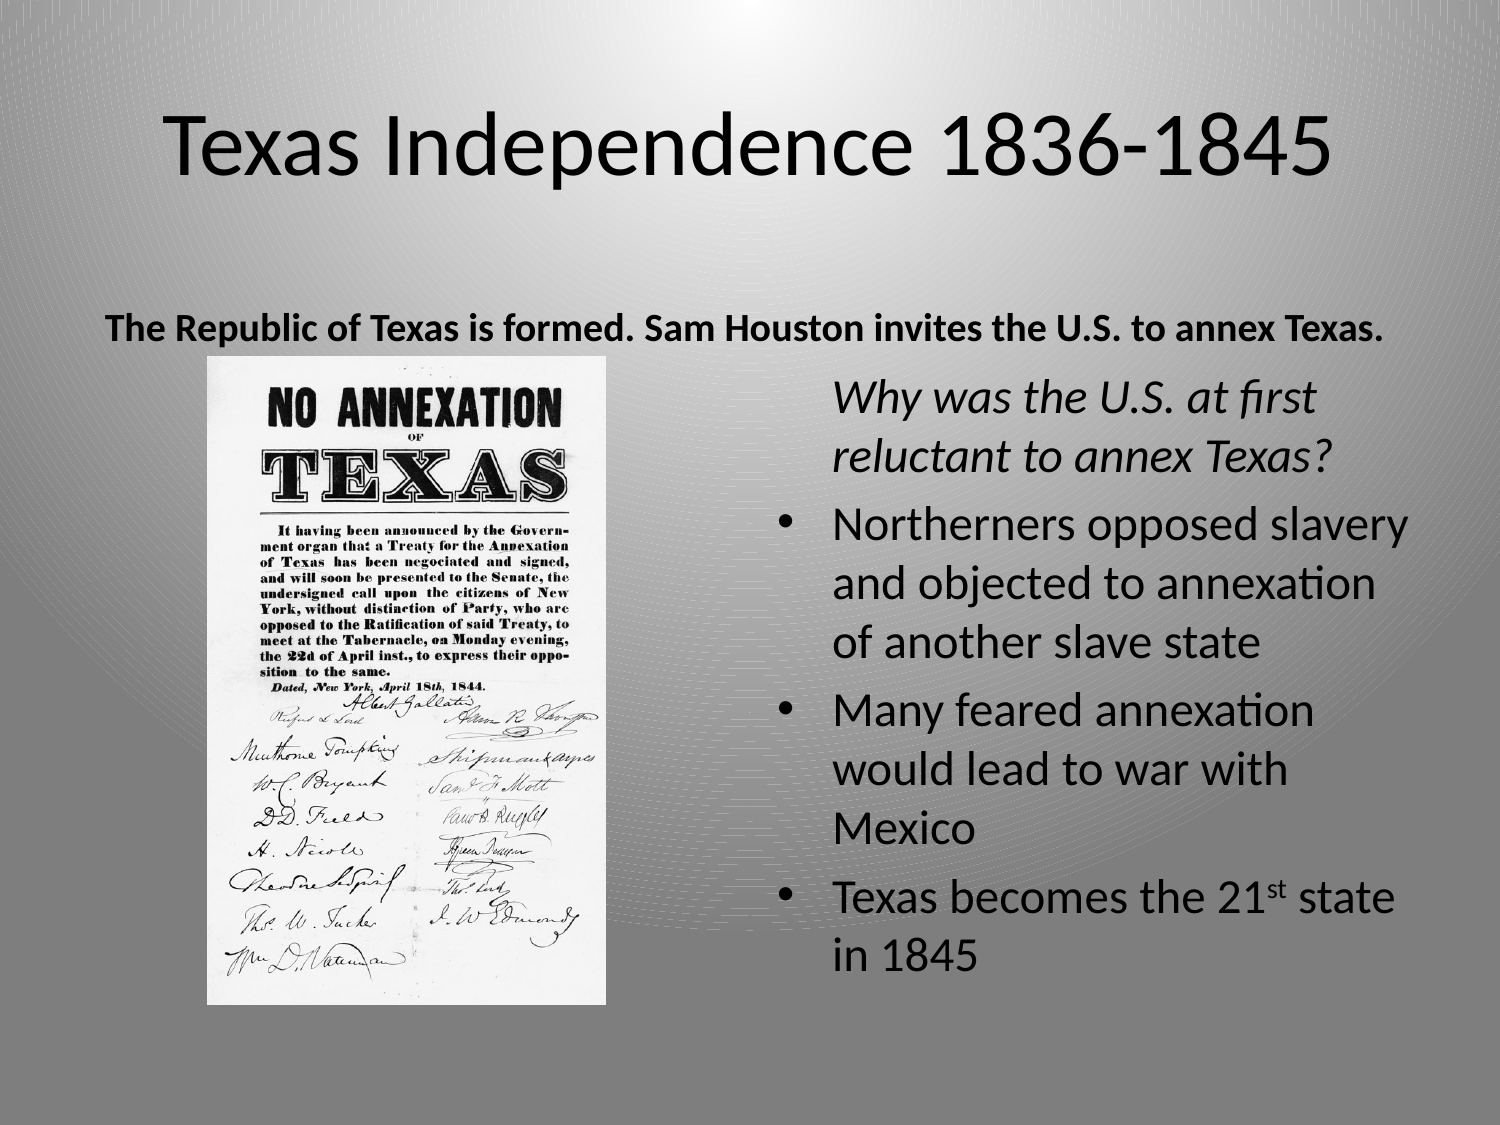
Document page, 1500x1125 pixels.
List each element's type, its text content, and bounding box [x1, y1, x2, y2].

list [74, 356, 738, 1006]
list The Republic of Texas is formed. Sam Houston invites the U.S. to annex Texas. [75, 251, 1425, 357]
list Why was the U.S. at first reluctant to annex Texas? Northerners opposed slavery and objected to annexation of another slave state Many feared annexation would lead to war with Mexico Texas becomes the 21st state in 1845 [761, 356, 1425, 1005]
title Texas Independence 1836-1845 [75, 45, 1425, 233]
